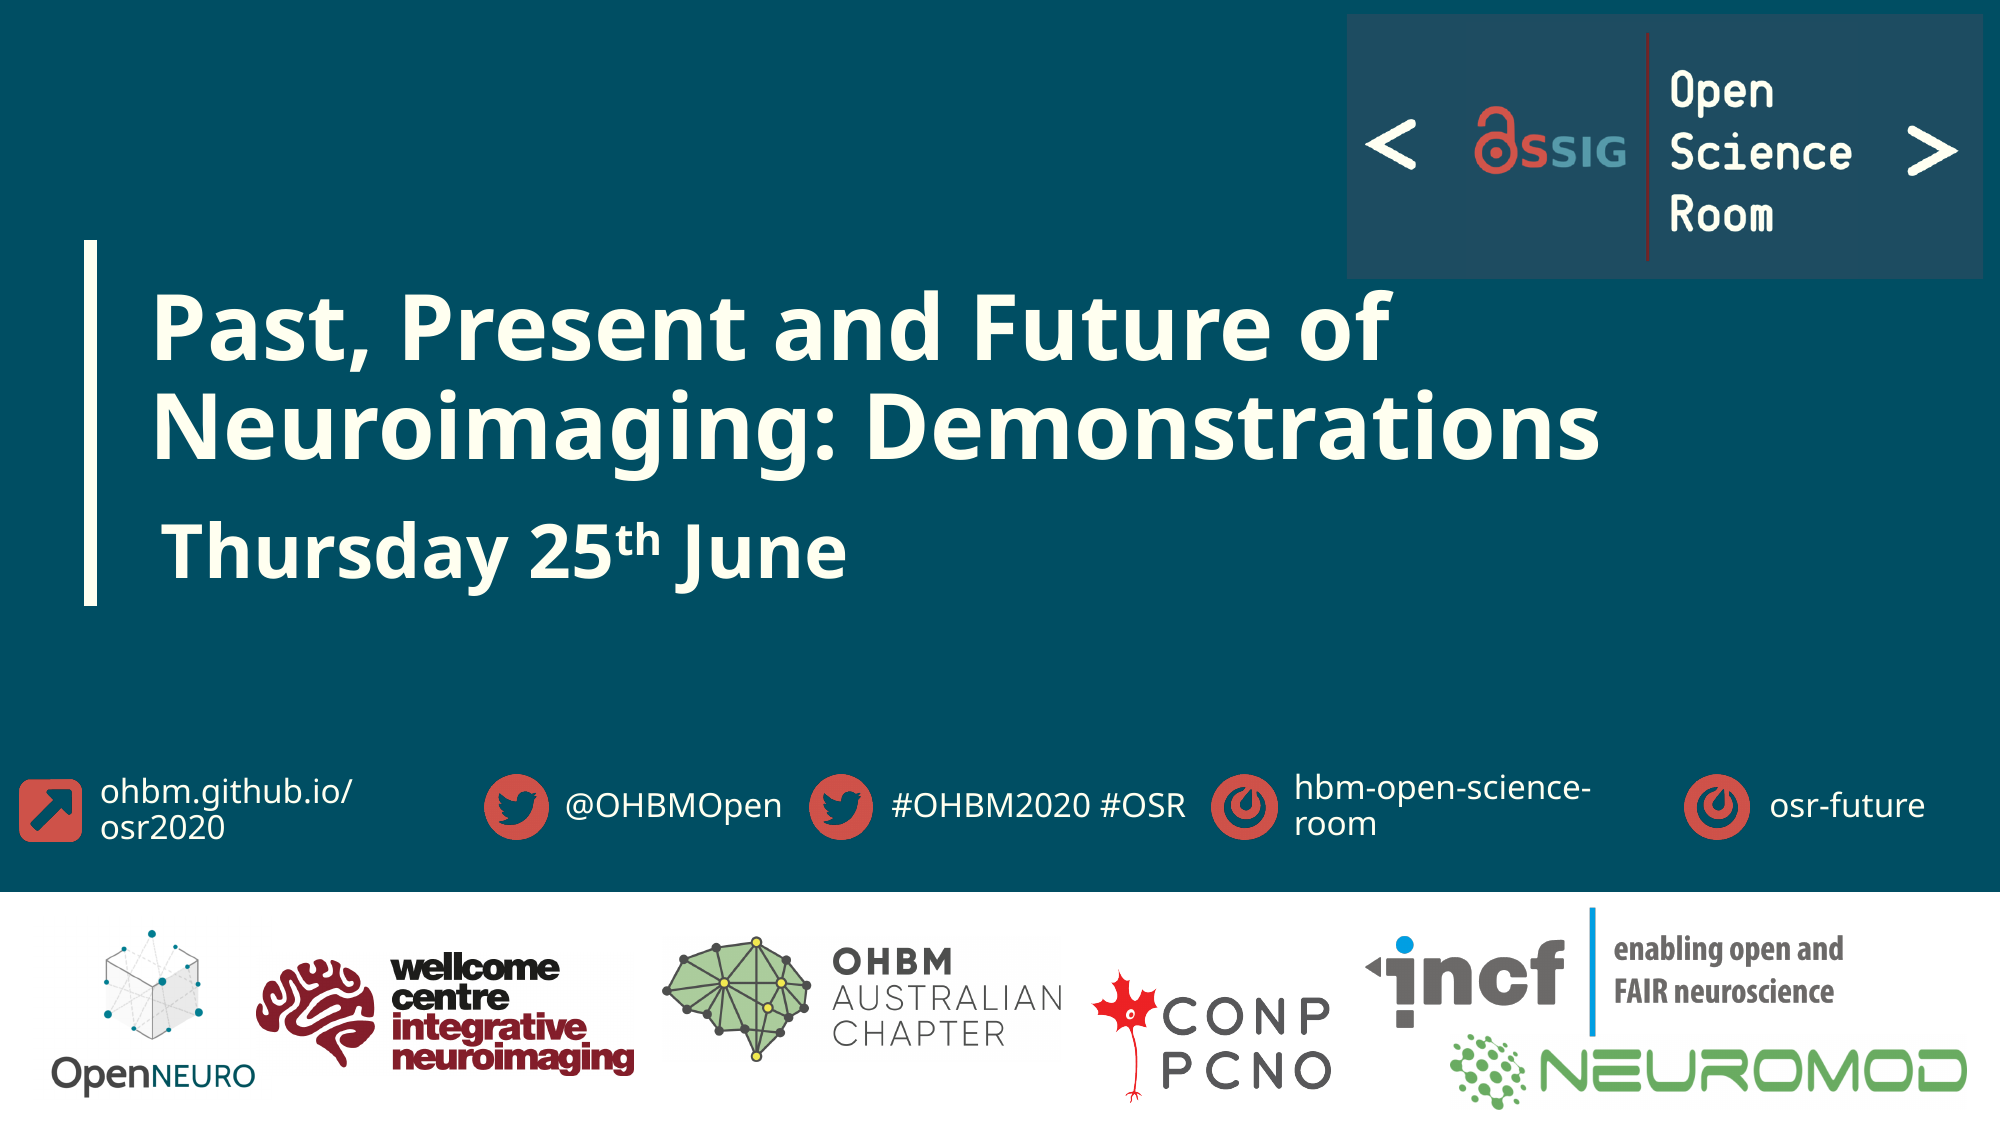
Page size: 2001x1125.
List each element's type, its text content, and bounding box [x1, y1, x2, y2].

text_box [484, 771, 800, 843]
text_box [1211, 774, 1680, 840]
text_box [1684, 774, 2000, 840]
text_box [19, 775, 490, 846]
text_box Past, Present and Future of Neuroimaging: Demonstrations [134, 312, 1967, 487]
text_box [0, 0, 2000, 893]
text_box Thursday 25th June [145, 427, 1495, 603]
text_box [808, 770, 1208, 844]
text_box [33, 863, 1967, 1110]
picture [1348, 15, 1982, 278]
